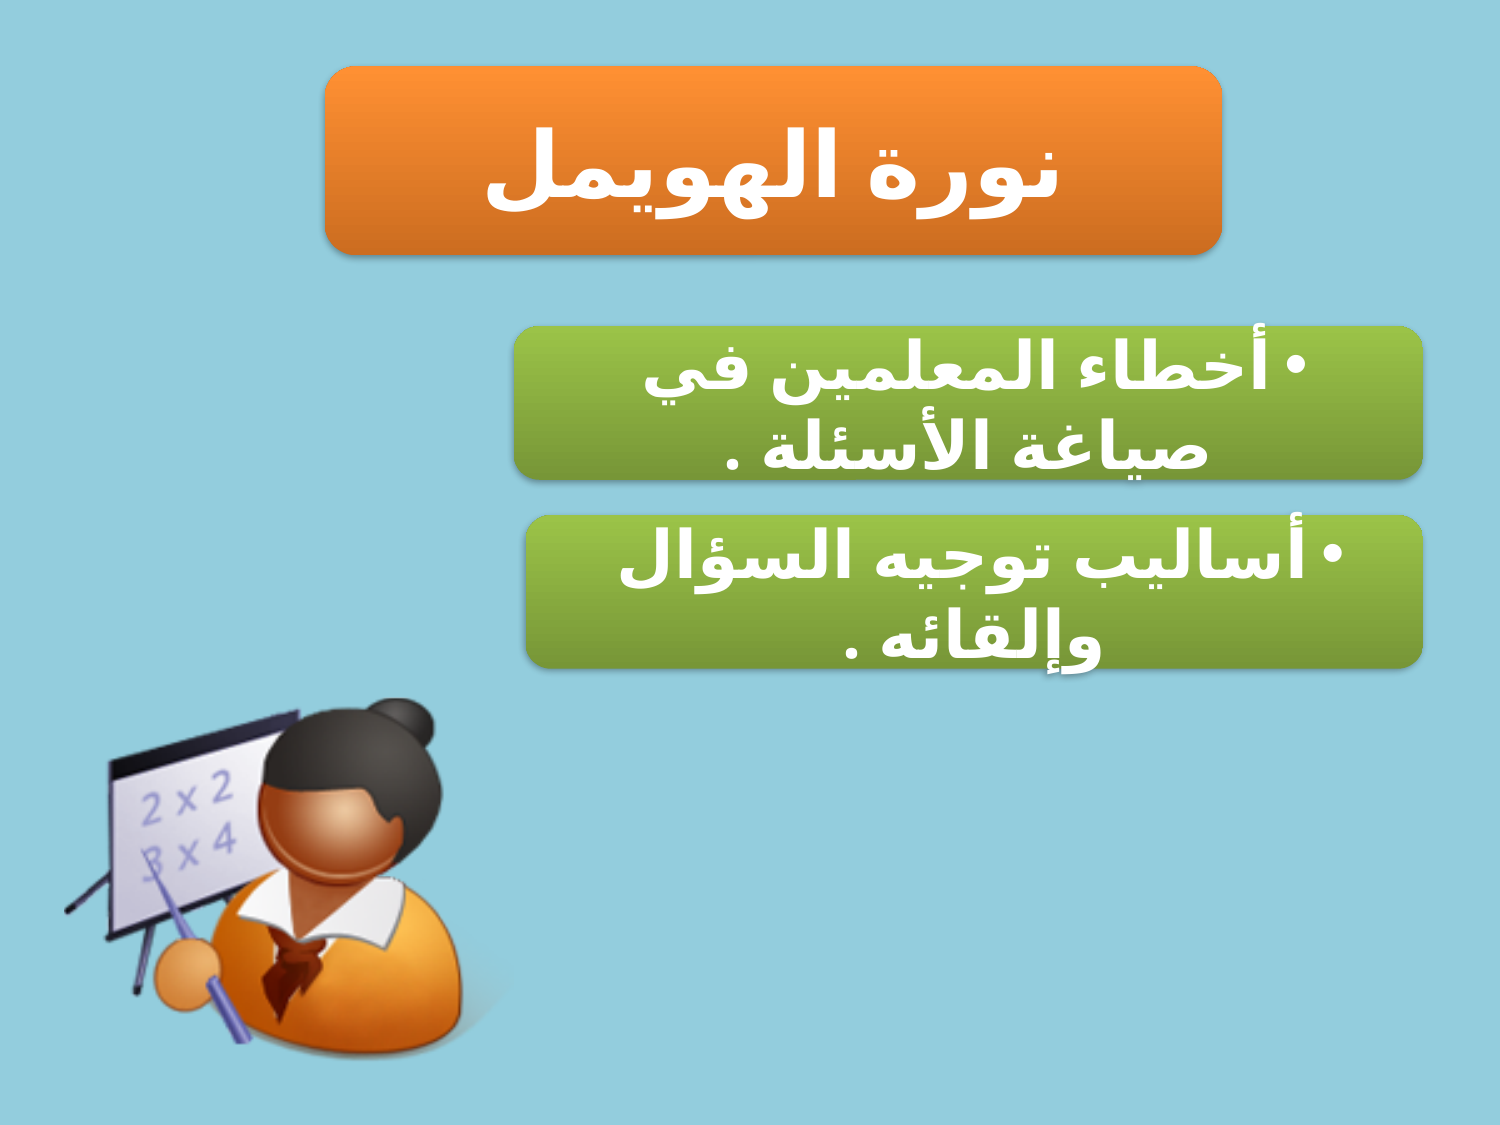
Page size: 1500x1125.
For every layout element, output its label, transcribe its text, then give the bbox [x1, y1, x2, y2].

text_box نورة الهويمل [324, 66, 1223, 256]
text_box أساليب توجيه السؤال وإلقائه . [525, 515, 1424, 669]
text_box أخطاء المعلمين في صياغة الأسئلة . [513, 326, 1424, 480]
picture [64, 656, 514, 1080]
